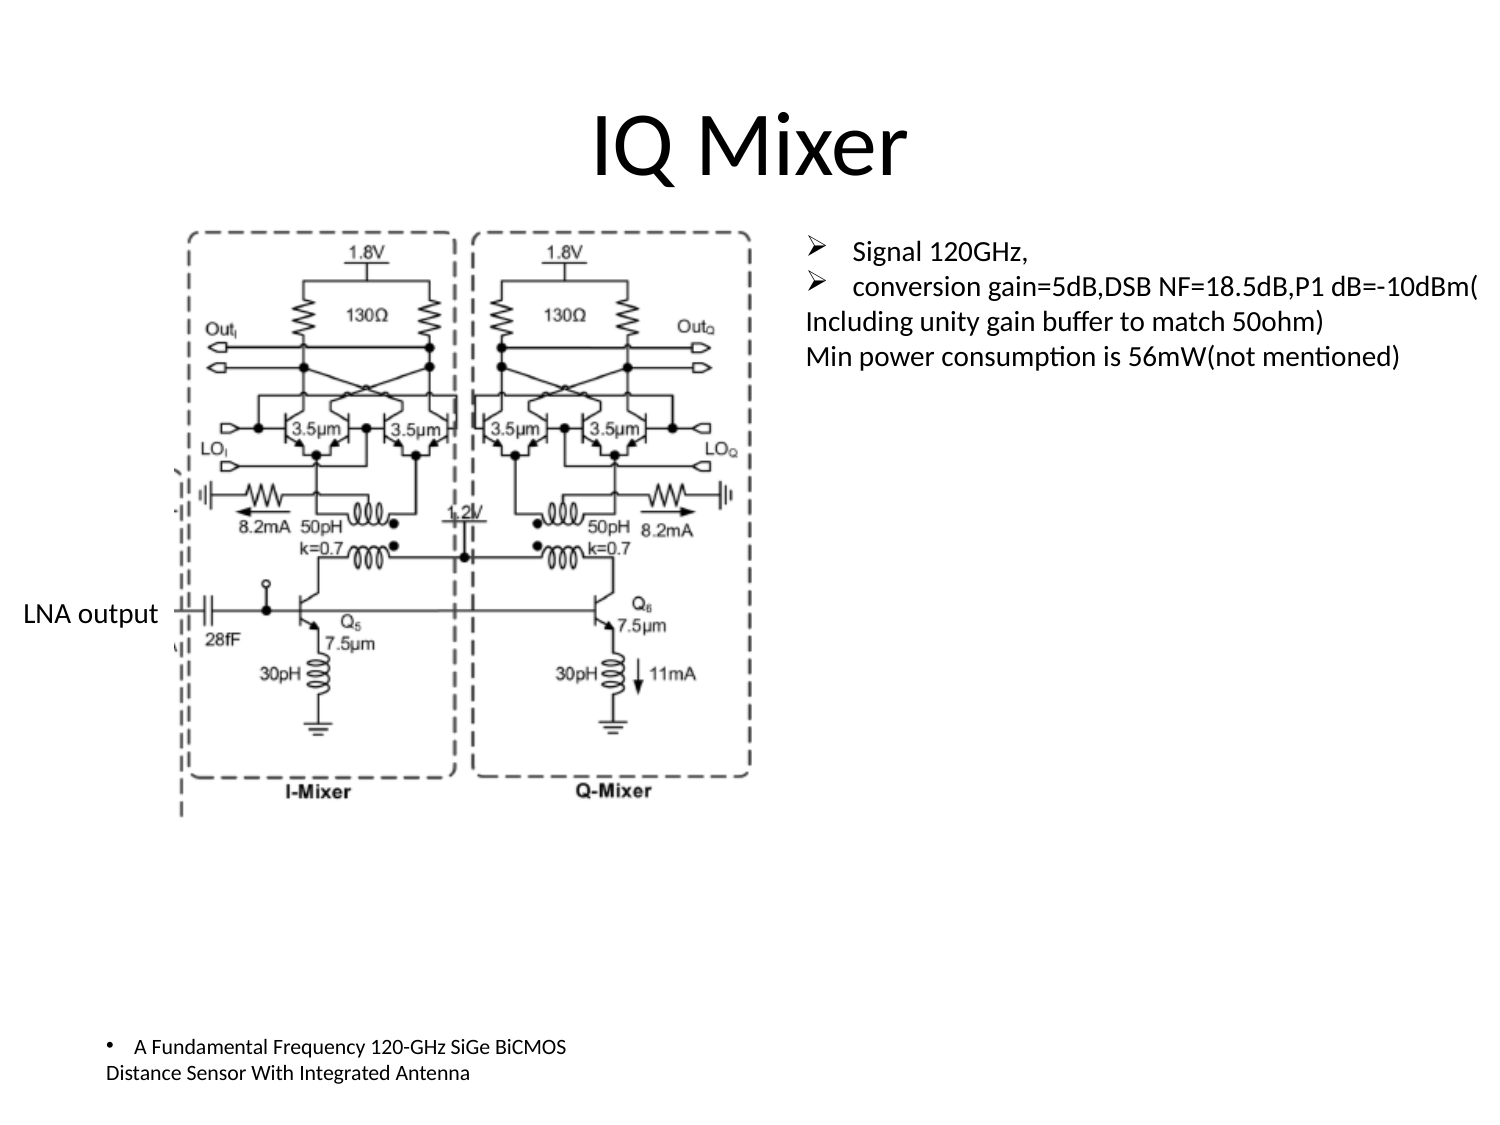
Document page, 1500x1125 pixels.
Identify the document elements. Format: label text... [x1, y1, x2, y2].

picture [174, 199, 788, 823]
text_box A Fundamental Frequency 120-GHz SiGe BiCMOS Distance Sensor With Integrated Antenna [91, 1024, 842, 1093]
text_box LNA output [8, 586, 169, 637]
text_box Signal 120GHz, conversion gain=5dB,DSB NF=18.5dB,P1 dB=-10dBm( Including unity gain buffer to match 50ohm) Min power consumption is 56mW(not mentioned) [791, 224, 1495, 380]
title IQ Mixer [75, 45, 1425, 233]
